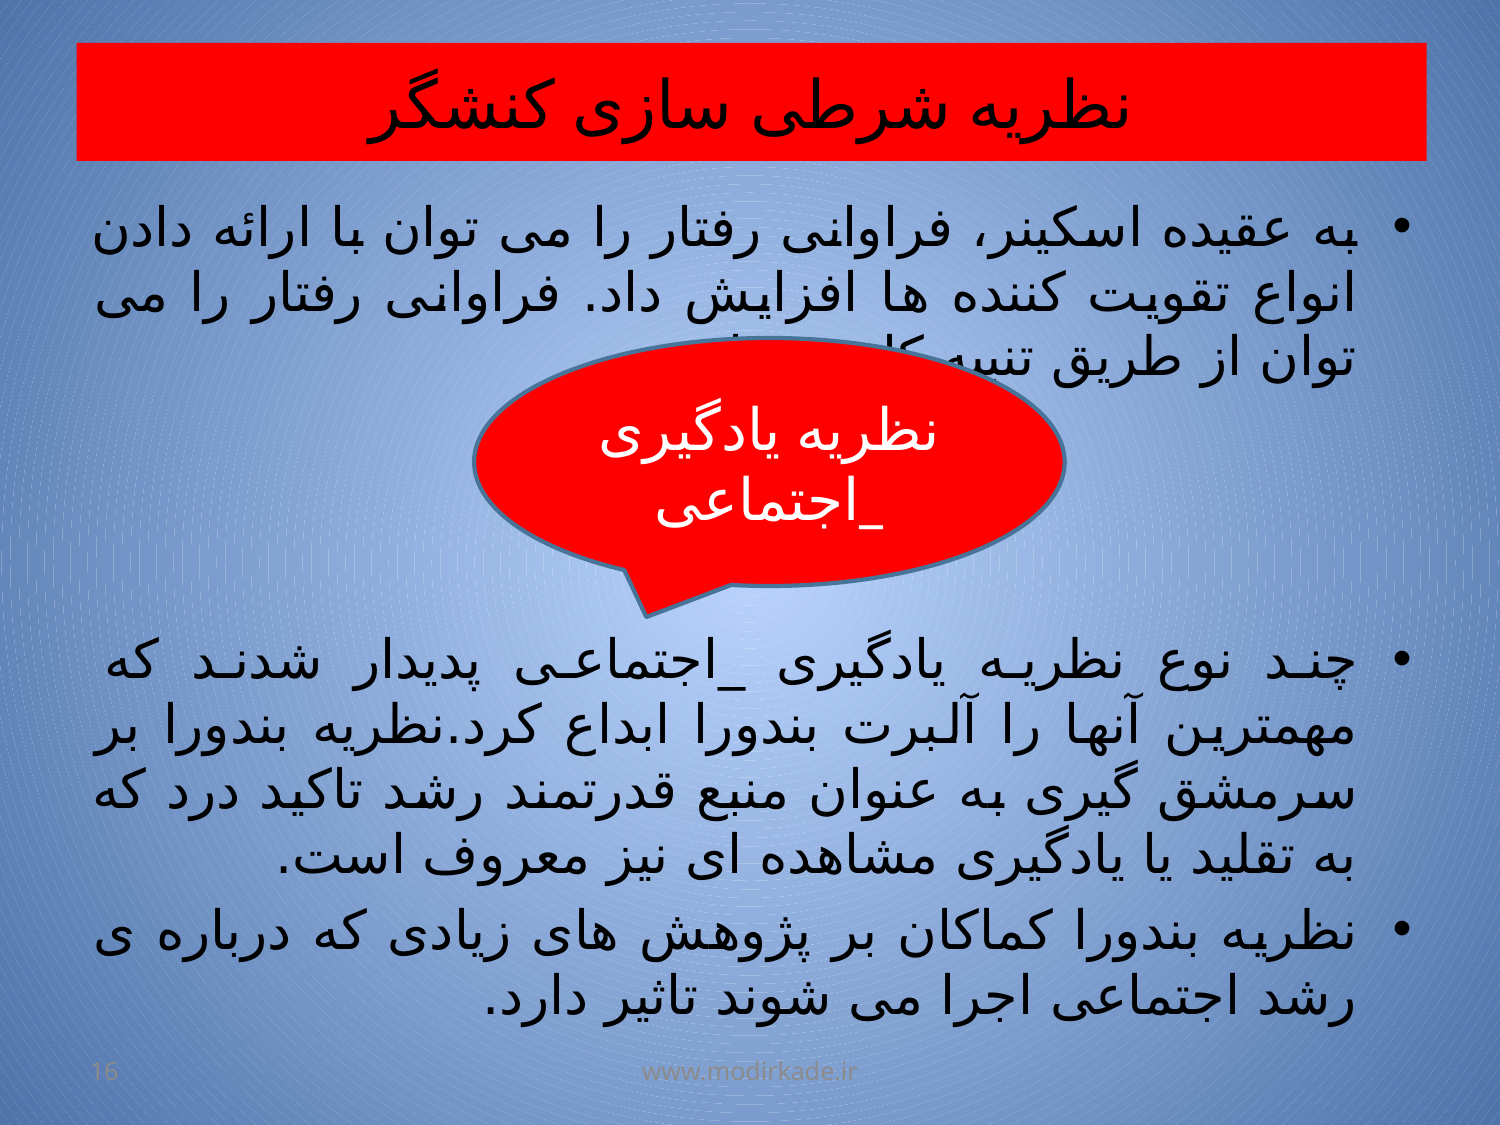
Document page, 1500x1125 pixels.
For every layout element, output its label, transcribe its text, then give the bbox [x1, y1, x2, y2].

list به عقیده اسکینر، فراوانی رفتار را می توان با ارائه دادن انواع تقویت کننده ها افزایش داد. فراوانی رفتار را می توان از طریق تنبیه کاهش داد. چند نوع نظریه یادگیری _اجتماعی پدیدار شدند که مهمترین آنها را آلبرت بندورا ابداع کرد.نظریه بندورا بر سرمشق گیری به عنوان منبع قدرتمند رشد تاکید درد که به تقلید یا یادگیری مشاهده ای نیز معروف است. نظریه بندورا کماکان بر پژوهش های زیادی که درباره ی رشد اجتماعی اجرا می شوند تاثیر دارد. [75, 184, 1425, 1047]
title نظریه شرطی سازی کنشگر [76, 42, 1427, 161]
text_box نظریه یادگیری _اجتماعی [471, 335, 1067, 620]
footer www.modirkade.ir [512, 1042, 988, 1103]
slide_number 16 [75, 1042, 425, 1103]
